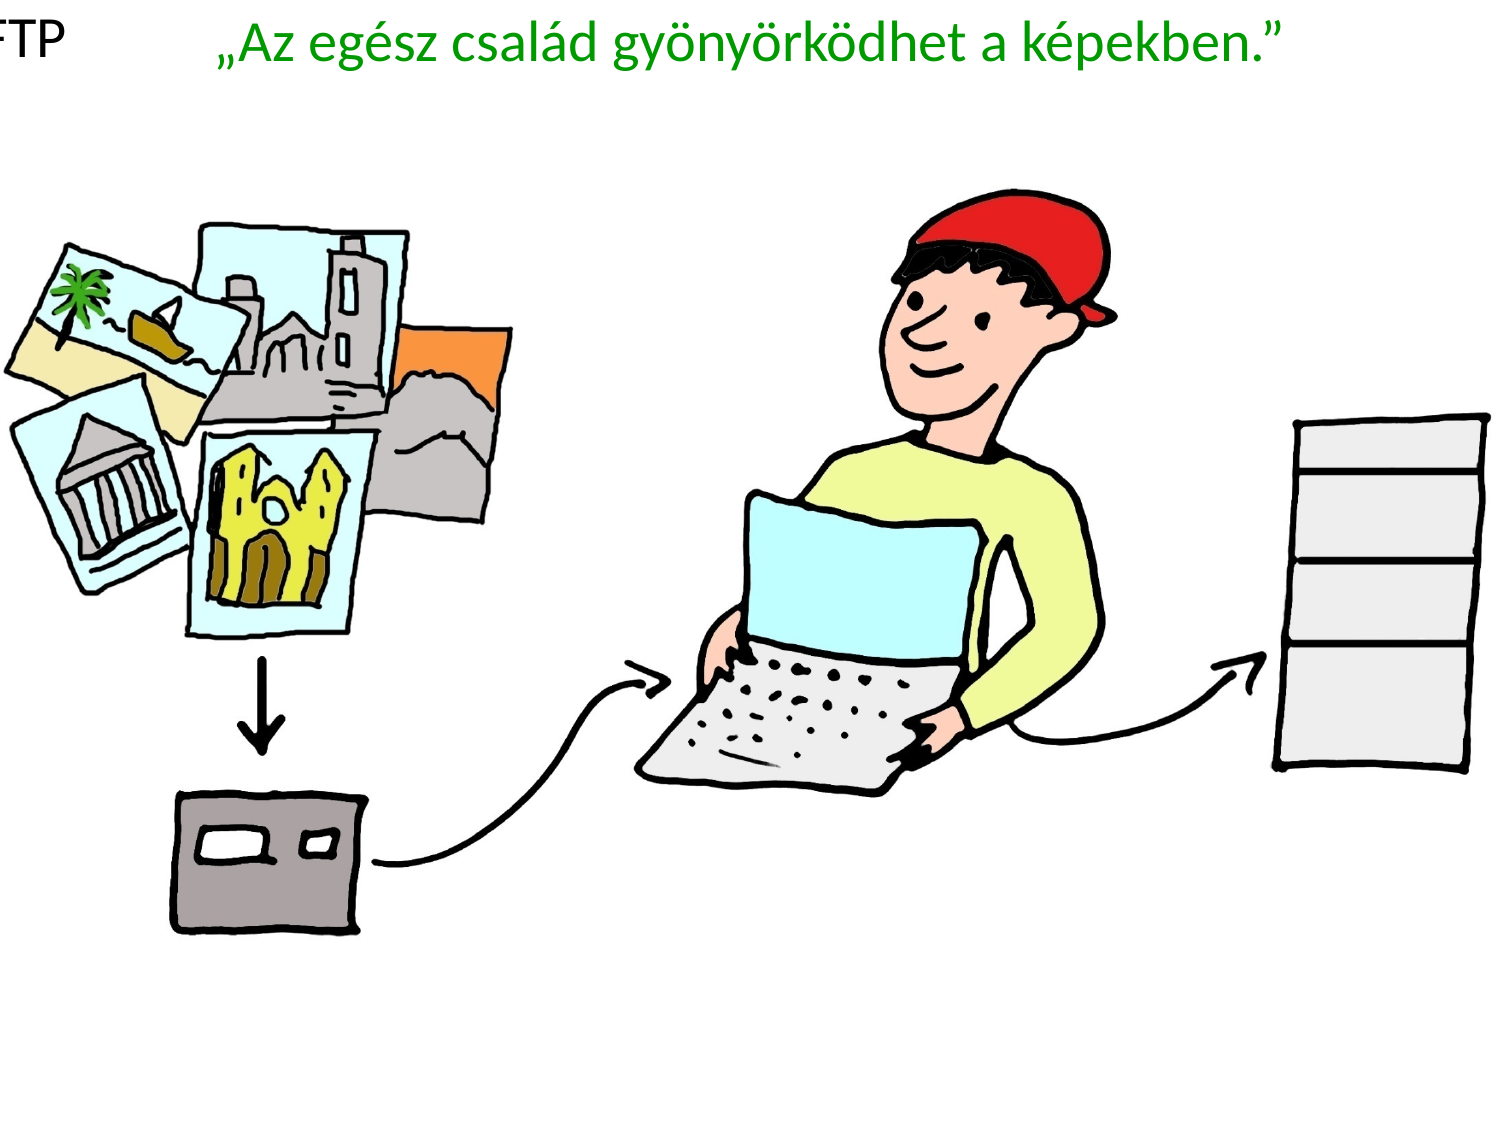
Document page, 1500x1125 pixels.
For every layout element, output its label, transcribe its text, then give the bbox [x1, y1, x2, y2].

text_box „Az egész család gyönyörködhet a képekben.” [0, 0, 1500, 81]
text_box FTP [0, 0, 138, 78]
picture [0, 184, 1500, 950]
